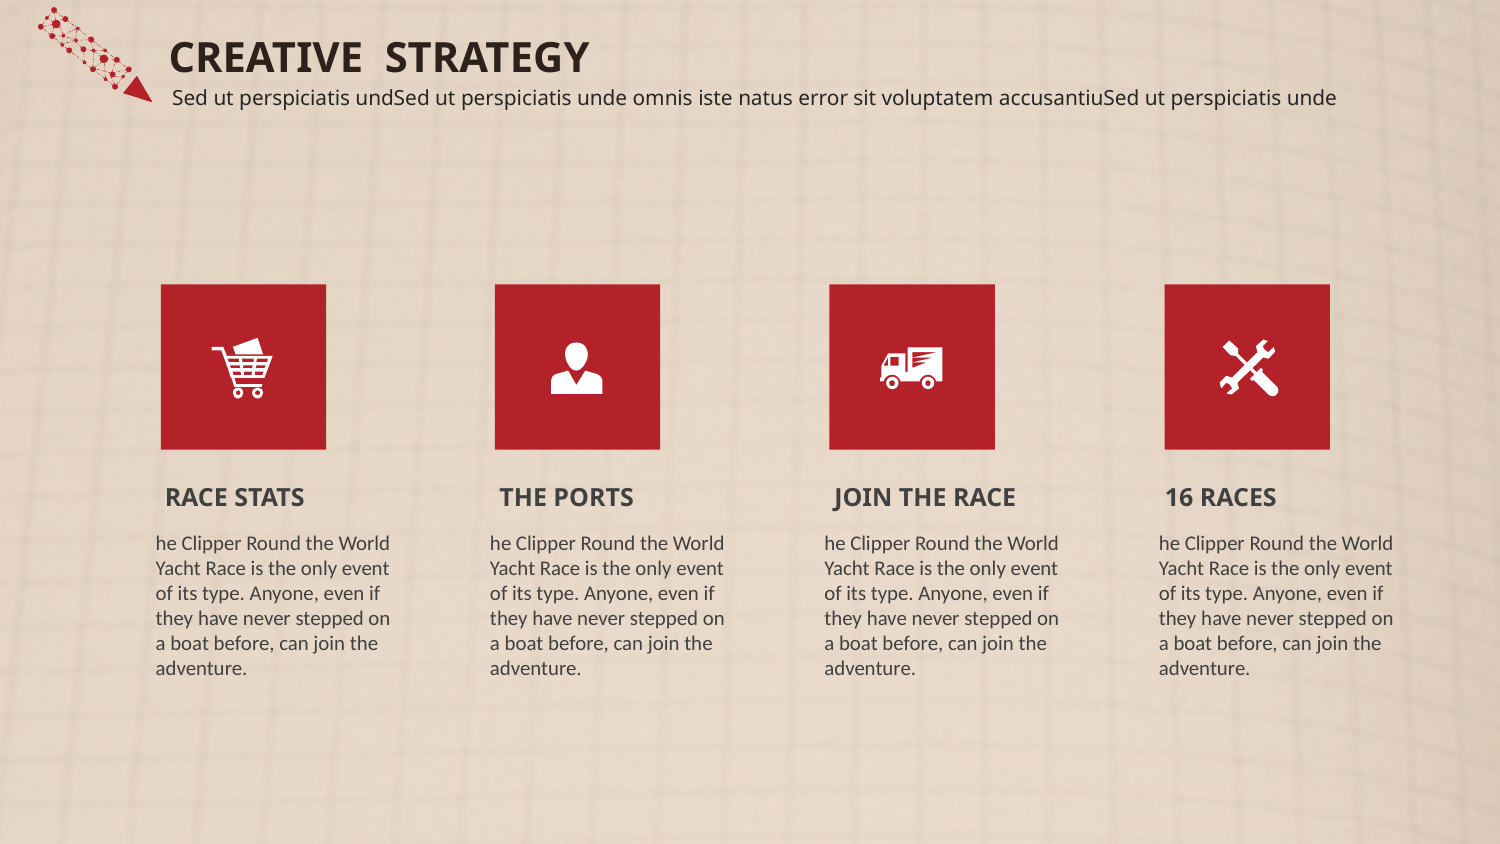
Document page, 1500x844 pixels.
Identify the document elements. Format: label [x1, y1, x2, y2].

text_box [1219, 339, 1279, 397]
text_box [39, 4, 154, 108]
text_box [550, 342, 603, 395]
text_box [879, 347, 943, 390]
text_box [211, 337, 273, 399]
picture [0, 0, 1500, 844]
